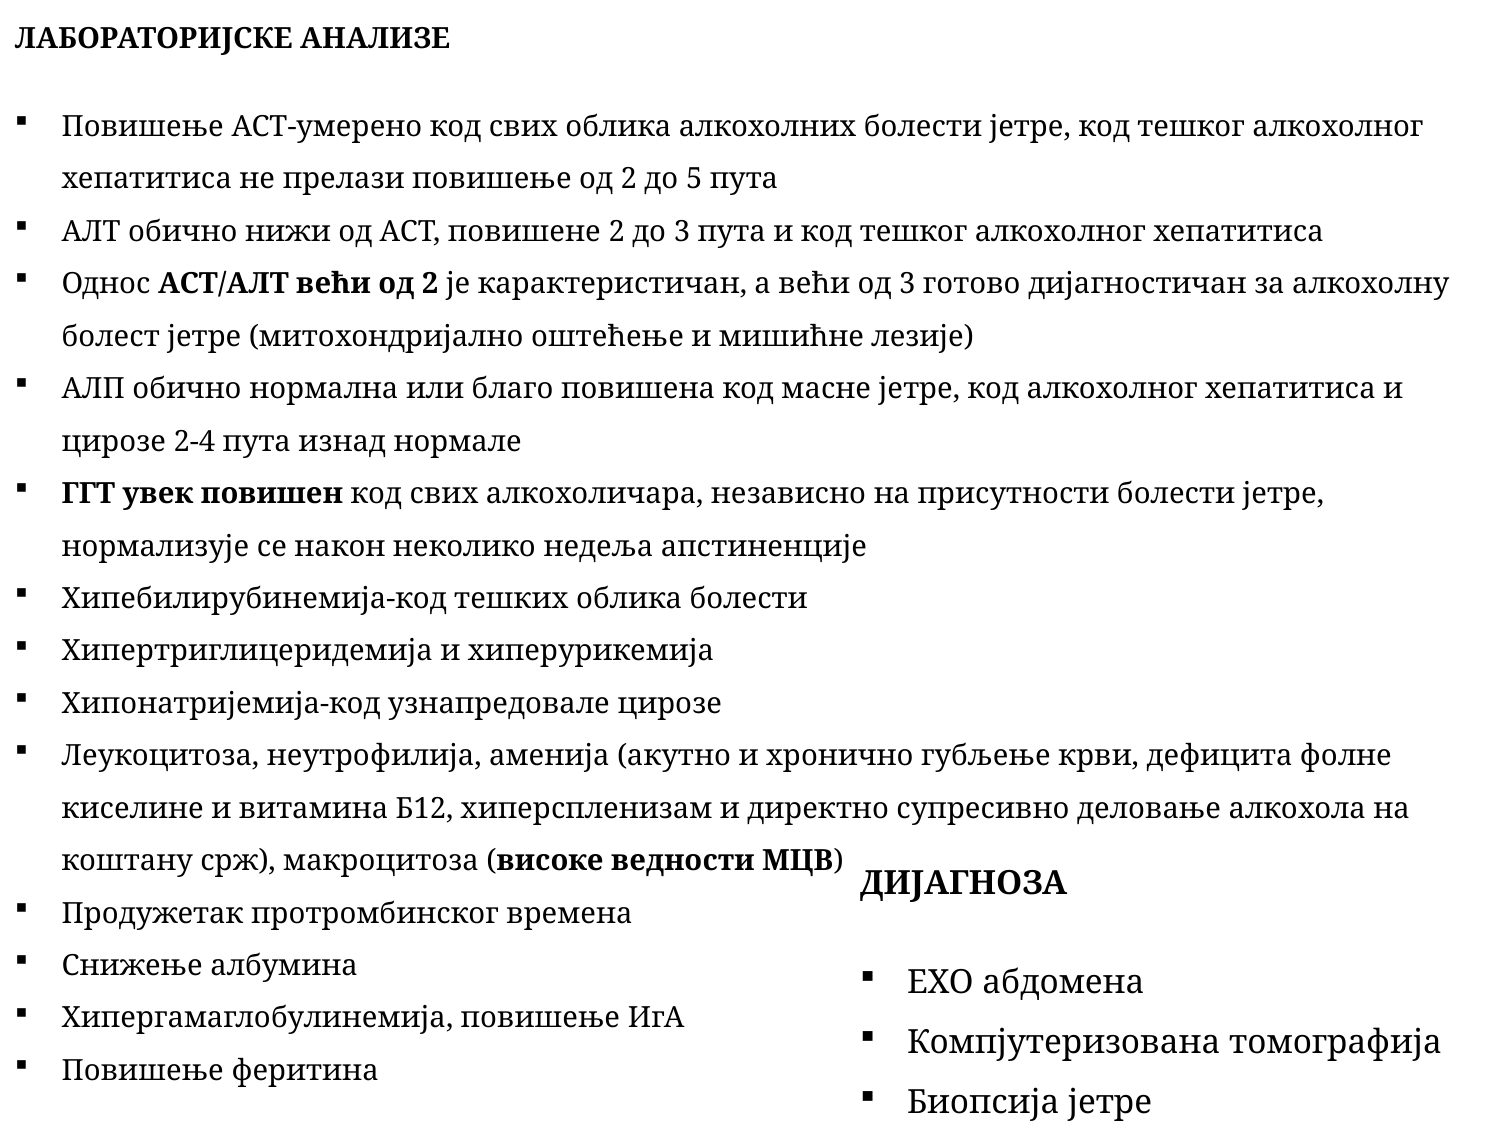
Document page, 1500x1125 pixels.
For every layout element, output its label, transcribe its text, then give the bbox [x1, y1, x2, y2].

text_box ЛАБОРАТОРИЈСКЕ АНАЛИЗЕ Повишење АСТ-умерено код свих облика алкохолних болести јетре, код тешког алкохолног хепатитиса не прелази повишење од 2 до 5 пута АЛТ обично нижи од АСТ, повишене 2 до 3 пута и код тешког алкохолног хепатитиса Однос АСТ/АЛТ већи од 2 је карактеристичан, а већи од 3 готово дијагностичан за алкохолну болест јетре (митохондријално оштећење и мишићне лезије) АЛП обично нормална или благо повишена код масне јетре, код алкохолног хепатитиса и цирозе 2-4 пута изнад нормале ГГТ увек повишен код свих алкохоличара, независно на присутности болести јетре, нормализује се након неколико недеља апстиненције Хипебилирубинемија-код тешких облика болести Хипертриглицеридемија и хиперурикемија Хипонатријемија-код узнапредовале цирозе Леукоцитоза, неутрофилија, аменија (акутно и хронично губљење крви, дефицита фолне киселине и витамина Б12, хиперспленизам и директно супресивно деловање алкохола на коштану срж), макроцитоза (високе ведности МЦВ) Продужетак протромбинског времена Снижење албумина Хипергамаглобулинемија, повишење ИгА Повишење феритина [0, 12, 1500, 1094]
text_box ДИЈАГНОЗА ЕХО абдомена Компјутеризована томографија Биопсија јетре [845, 853, 1458, 1125]
